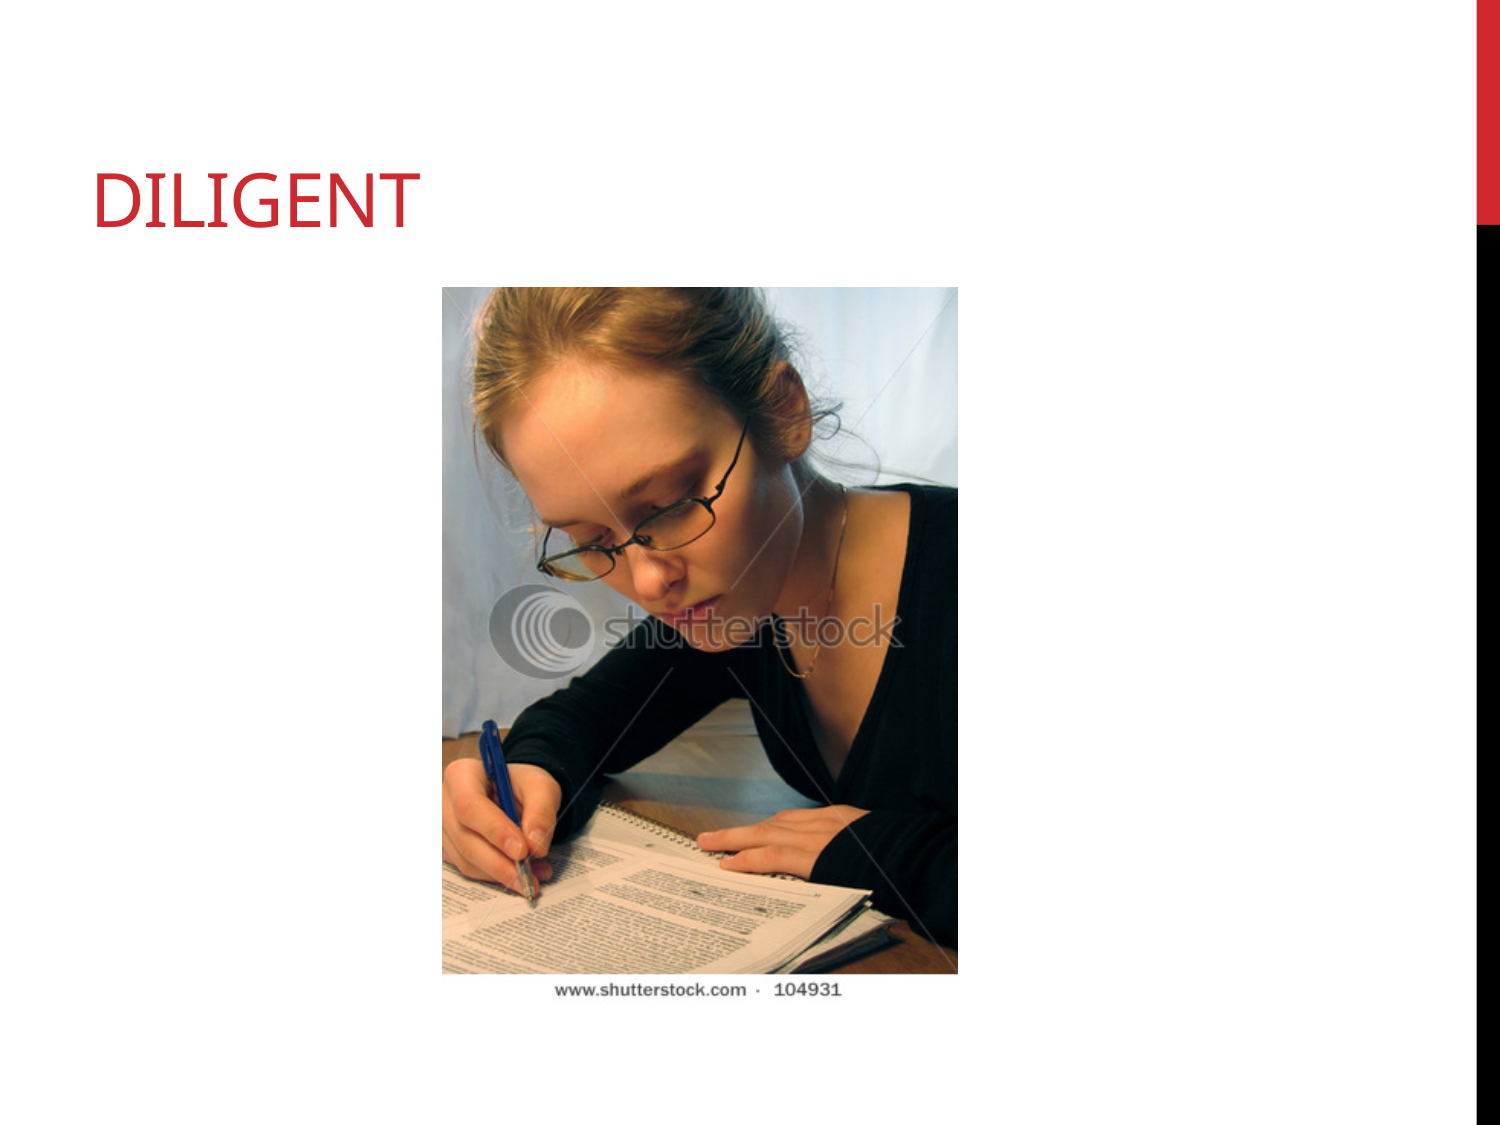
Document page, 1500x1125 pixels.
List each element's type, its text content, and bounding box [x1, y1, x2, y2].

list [74, 286, 1326, 1006]
title Diligent [75, 25, 1025, 250]
